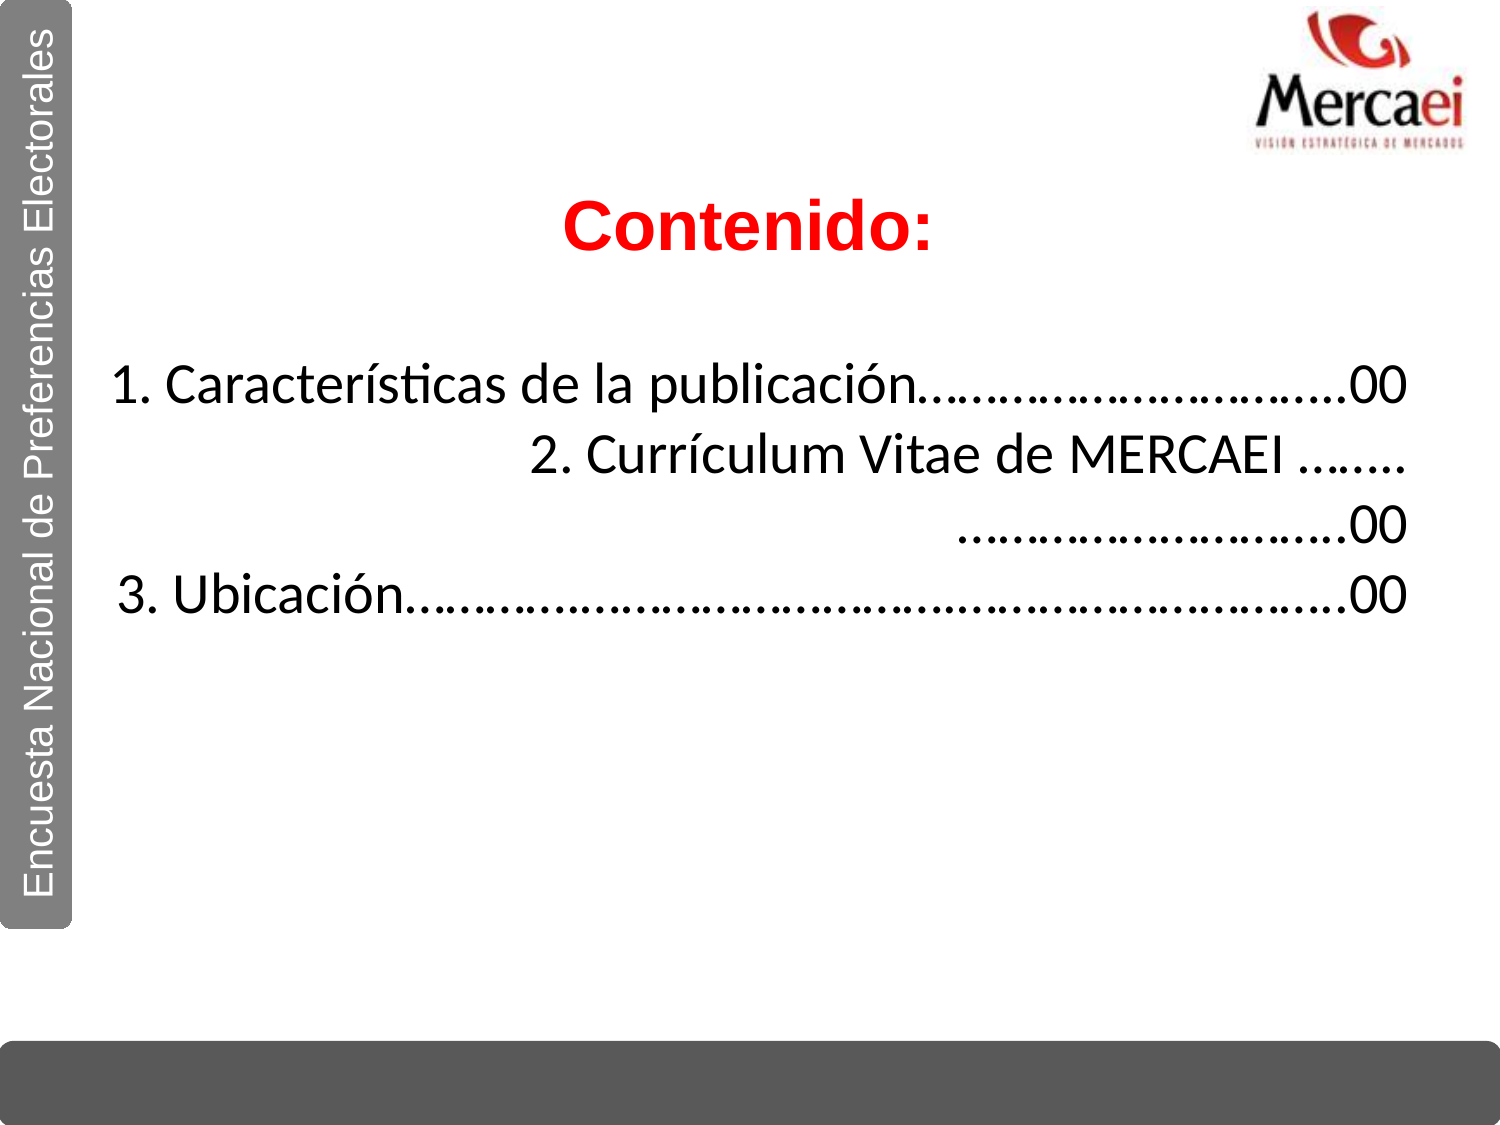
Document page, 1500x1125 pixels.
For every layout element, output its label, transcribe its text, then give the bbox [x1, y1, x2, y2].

text_box Contenido: [123, 172, 1374, 273]
text_box Características de la publicación…………………………..00 Currículum Vitae de Mercaei ……..………………………..00 Ubicación………….……………………….………………………..00 [88, 338, 1424, 633]
picture [1246, 6, 1493, 155]
